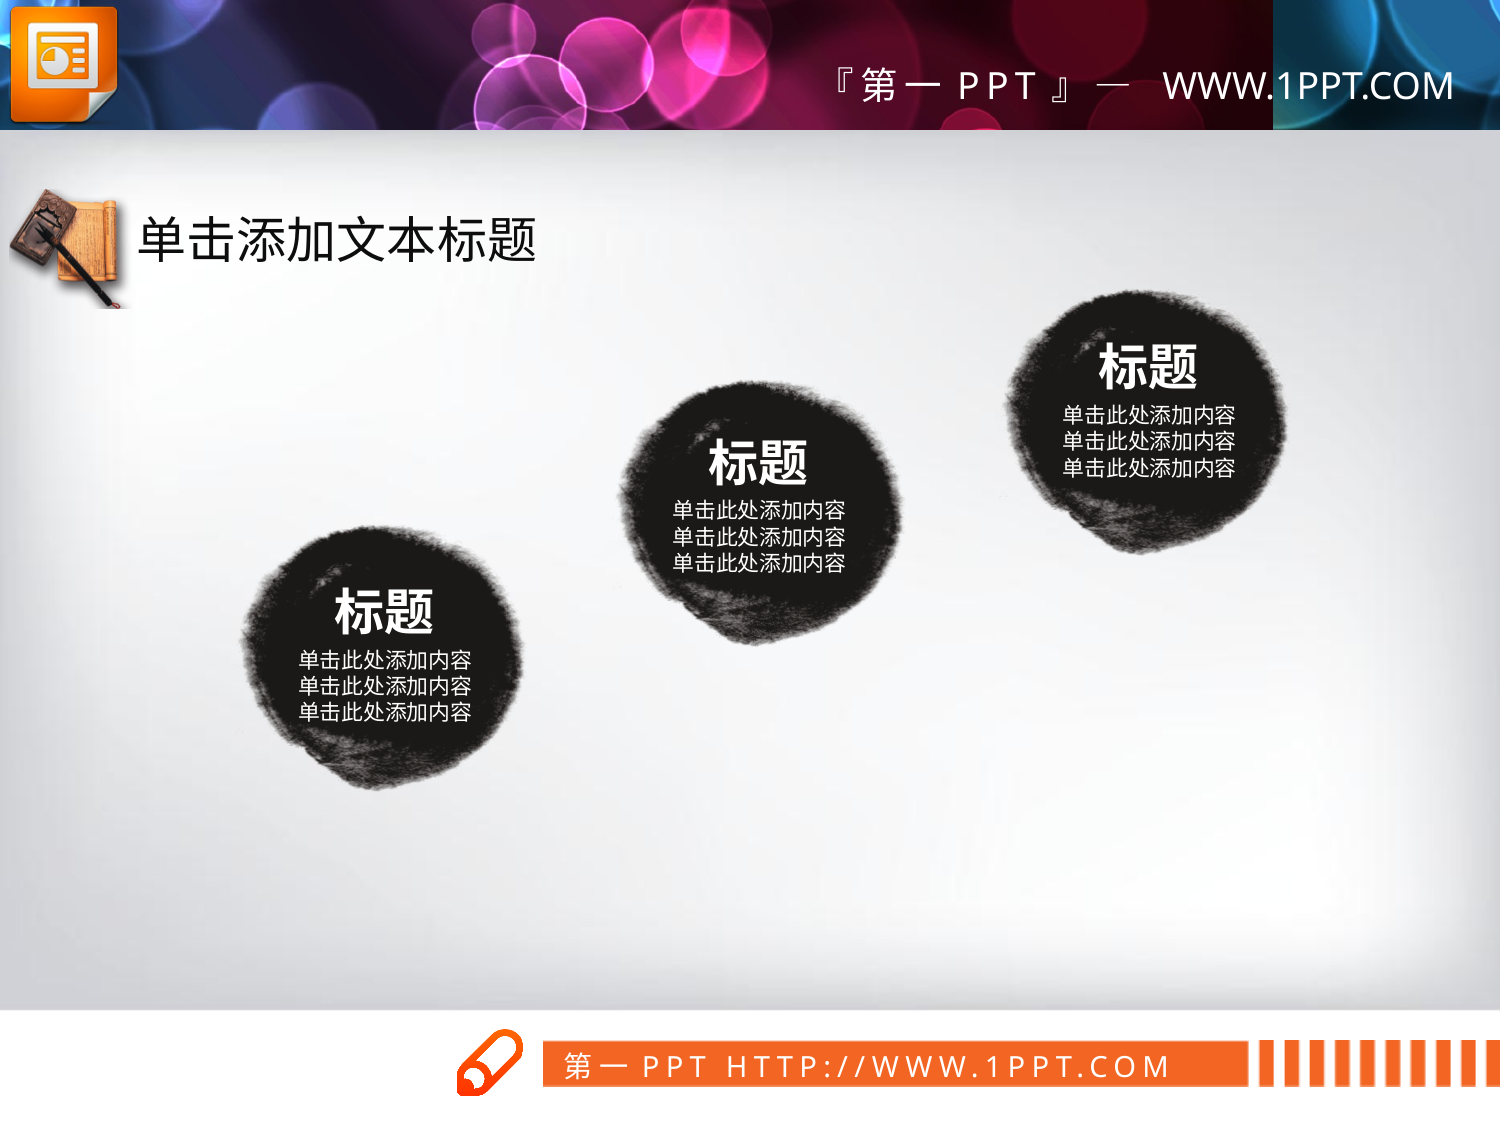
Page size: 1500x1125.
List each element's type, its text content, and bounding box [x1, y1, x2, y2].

picture [0, 0, 1500, 1012]
picture [543, 1040, 1500, 1087]
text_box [234, 514, 612, 799]
text_box 单击添加文本标题 [154, 198, 562, 279]
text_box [612, 368, 986, 654]
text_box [998, 277, 1377, 563]
